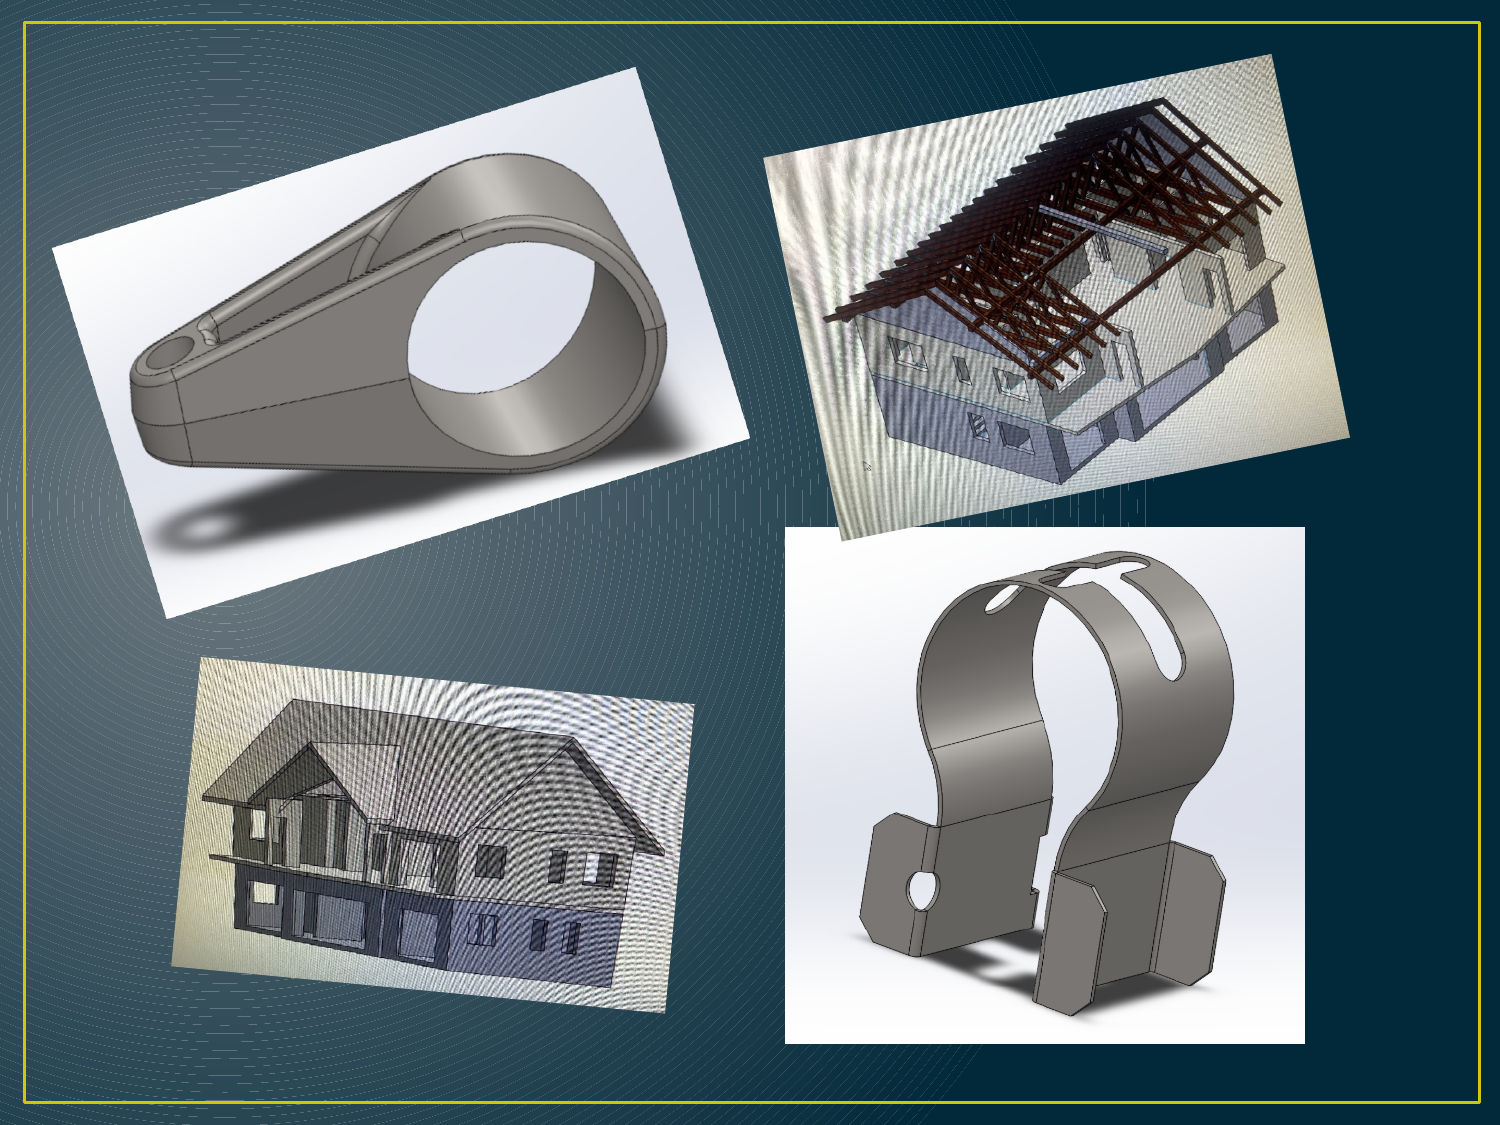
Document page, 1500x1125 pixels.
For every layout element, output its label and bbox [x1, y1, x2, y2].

picture [932, 1050, 945, 1058]
picture [763, 55, 1349, 1045]
picture [1113, 498, 1128, 507]
picture [171, 656, 695, 1014]
picture [53, 68, 750, 618]
